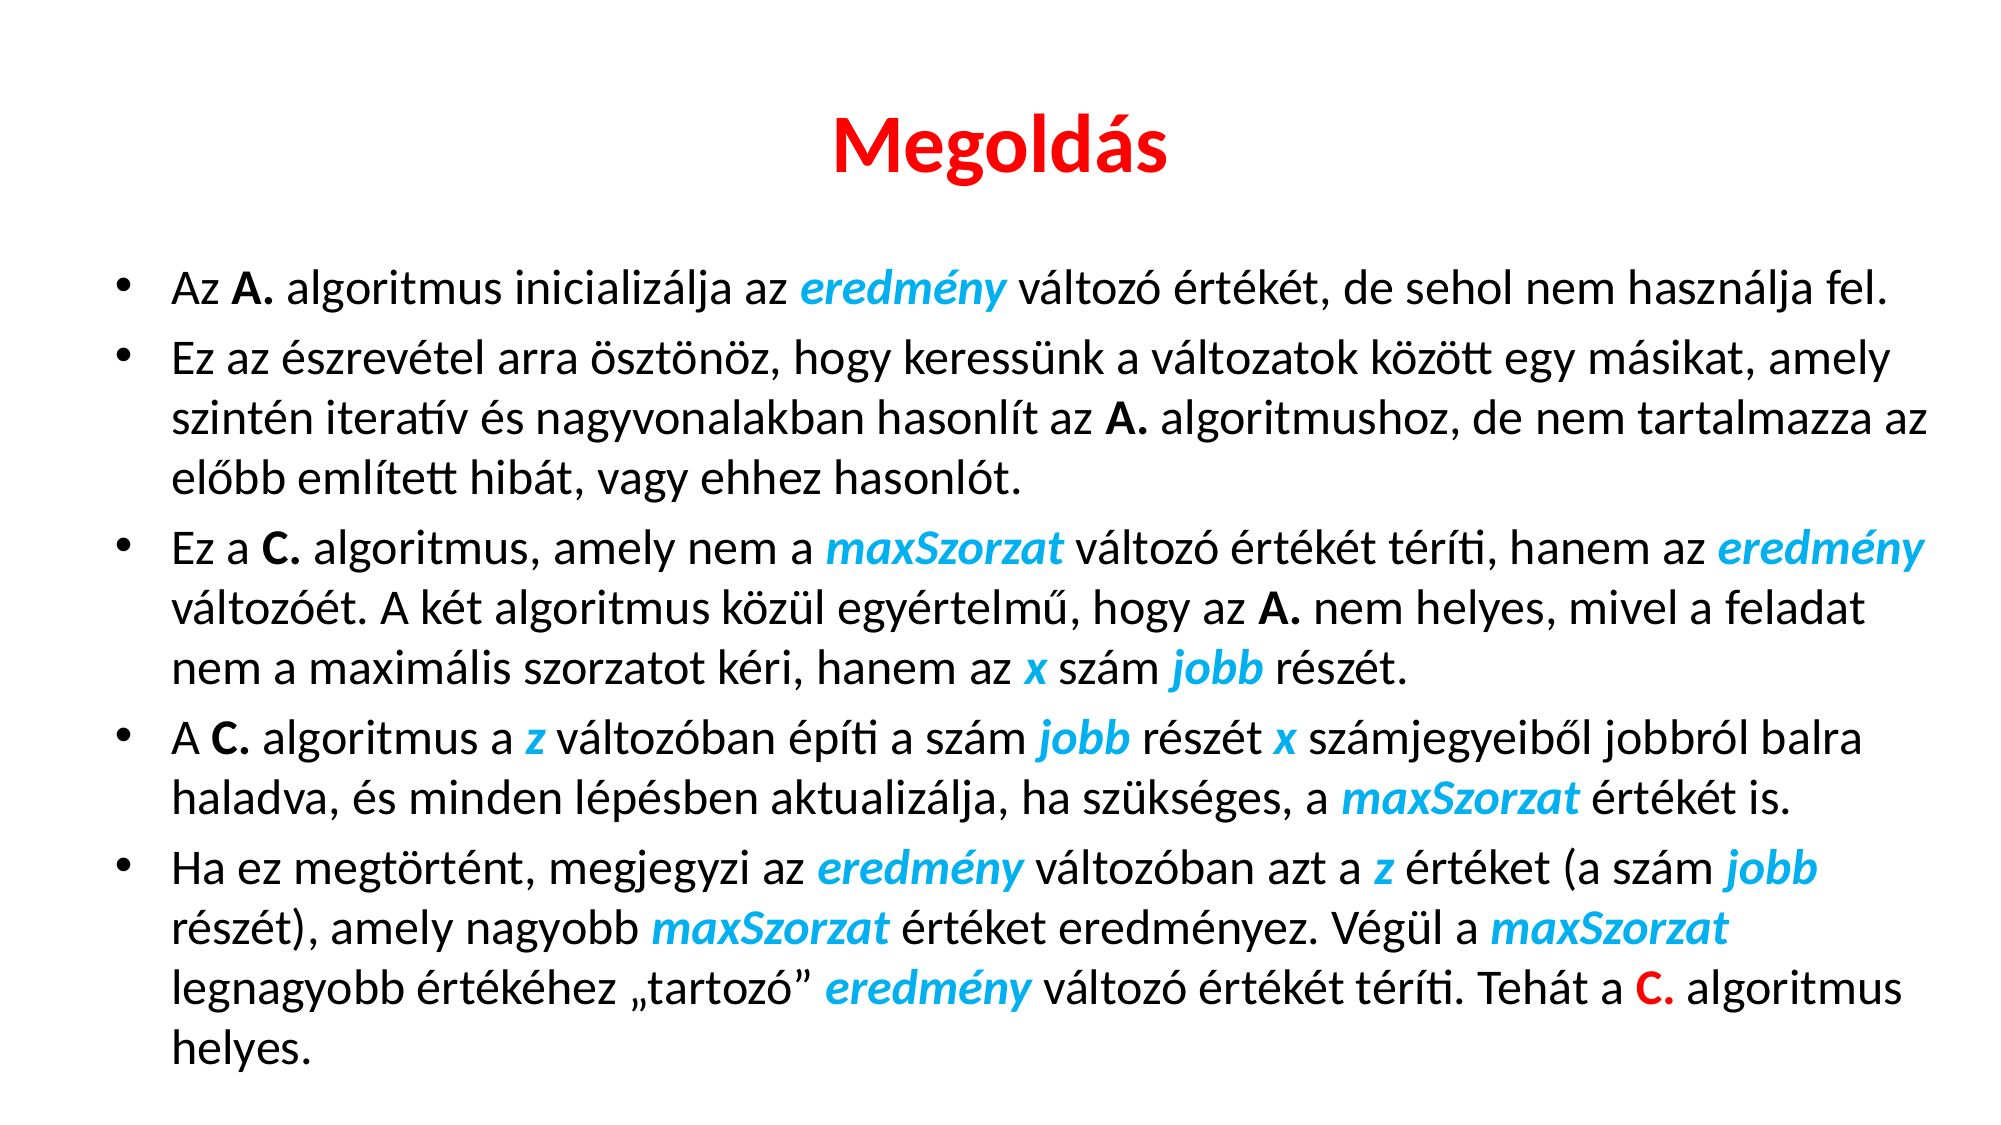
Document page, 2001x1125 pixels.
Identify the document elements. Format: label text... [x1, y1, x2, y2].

list Az A. algoritmus inicializálja az eredmény változó értékét, de sehol nem hasz­nálja fel. Ez az észrevétel arra ösztönöz, hogy keressünk a változatok között egy másikat, amely szintén iteratív és nagyvonalakban hasonlít az A. algoritmushoz, de nem tartalmazza az előbb említett hibát, vagy ehhez hasonlót. Ez a C. algorit­mus, amely nem a maxSzorzat változó értékét téríti, hanem az eredmény változó­ét. A két algoritmus közül egyértelmű, hogy az A. nem helyes, mivel a feladat nem a maximális szorzatot kéri, hanem az x szám jobb részét. A C. algoritmus a z változóban építi a szám jobb részét x számjegyeiből jobbról balra haladva, és minden lépésben aktualizálja, ha szükséges, a maxSzorzat értékét is. Ha ez meg­történt, megjegyzi az eredmény változóban azt a z értéket (a szám jobb részét), amely nagyobb maxSzorzat értéket eredményez. Végül a maxSzorzat legnagyobb értékéhez „tartozó” eredmény változó értékét téríti. Tehát a C. algoritmus helyes. [99, 247, 1948, 1097]
title Megoldás [99, 45, 1900, 233]
